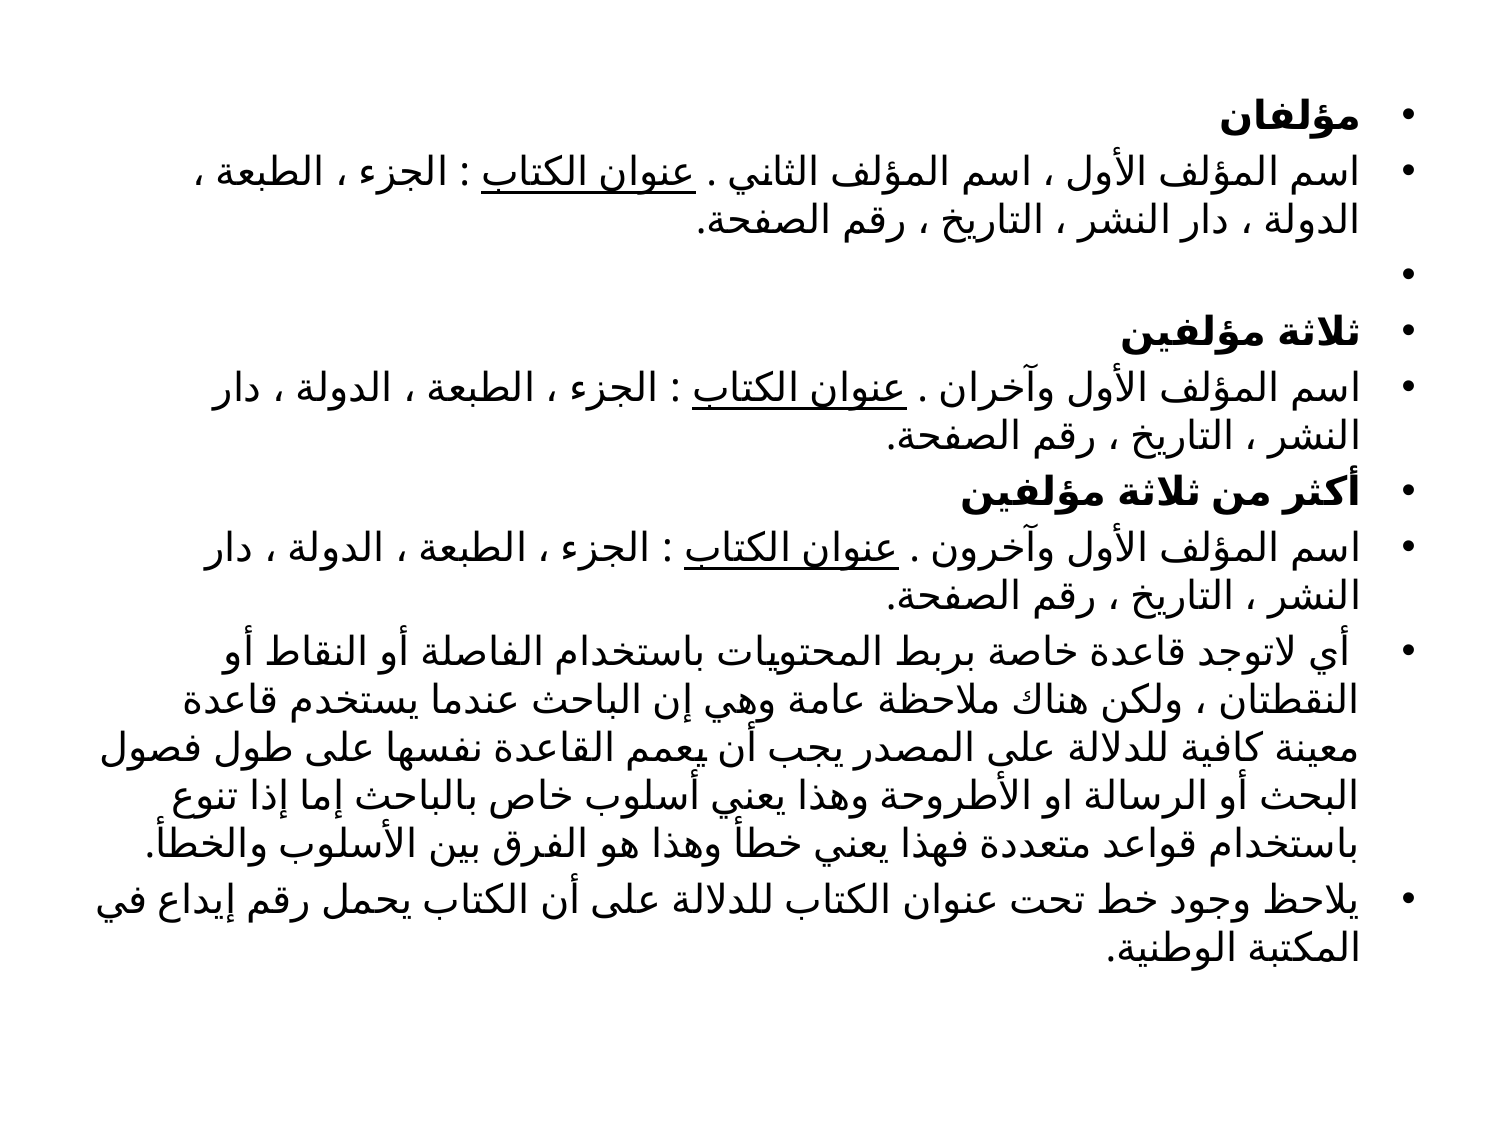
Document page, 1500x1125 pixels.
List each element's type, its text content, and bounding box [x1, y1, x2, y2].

list مؤلفان اسم المؤلف الأول ، اسم المؤلف الثاني . عنوان الكتاب : الجزء ، الطبعة ، الدولة ، دار النشر ، التاريخ ، رقم الصفحة. ثلاثة مؤلفين اسم المؤلف الأول وآخران . عنوان الكتاب : الجزء ، الطبعة ، الدولة ، دار النشر ، التاريخ ، رقم الصفحة. أكثر من ثلاثة مؤلفين اسم المؤلف الأول وآخرون . عنوان الكتاب : الجزء ، الطبعة ، الدولة ، دار النشر ، التاريخ ، رقم الصفحة. أي لاتوجد قاعدة خاصة بربط المحتويات باستخدام الفاصلة أو النقاط أو النقطتان ، ولكن هناك ملاحظة عامة وهي إن الباحث عندما يستخدم قاعدة معينة كافية للدلالة على المصدر يجب أن يعمم القاعدة نفسها على طول فصول البحث أو الرسالة او الأطروحة وهذا يعني أسلوب خاص بالباحث إما إذا تنوع باستخدام قواعد متعددة فهذا يعني خطأ وهذا هو الفرق بين الأسلوب والخطأ. يلاحظ وجود خط تحت عنوان الكتاب للدلالة على أن الكتاب يحمل رقم إيداع في المكتبة الوطنية. [75, 82, 1425, 1005]
